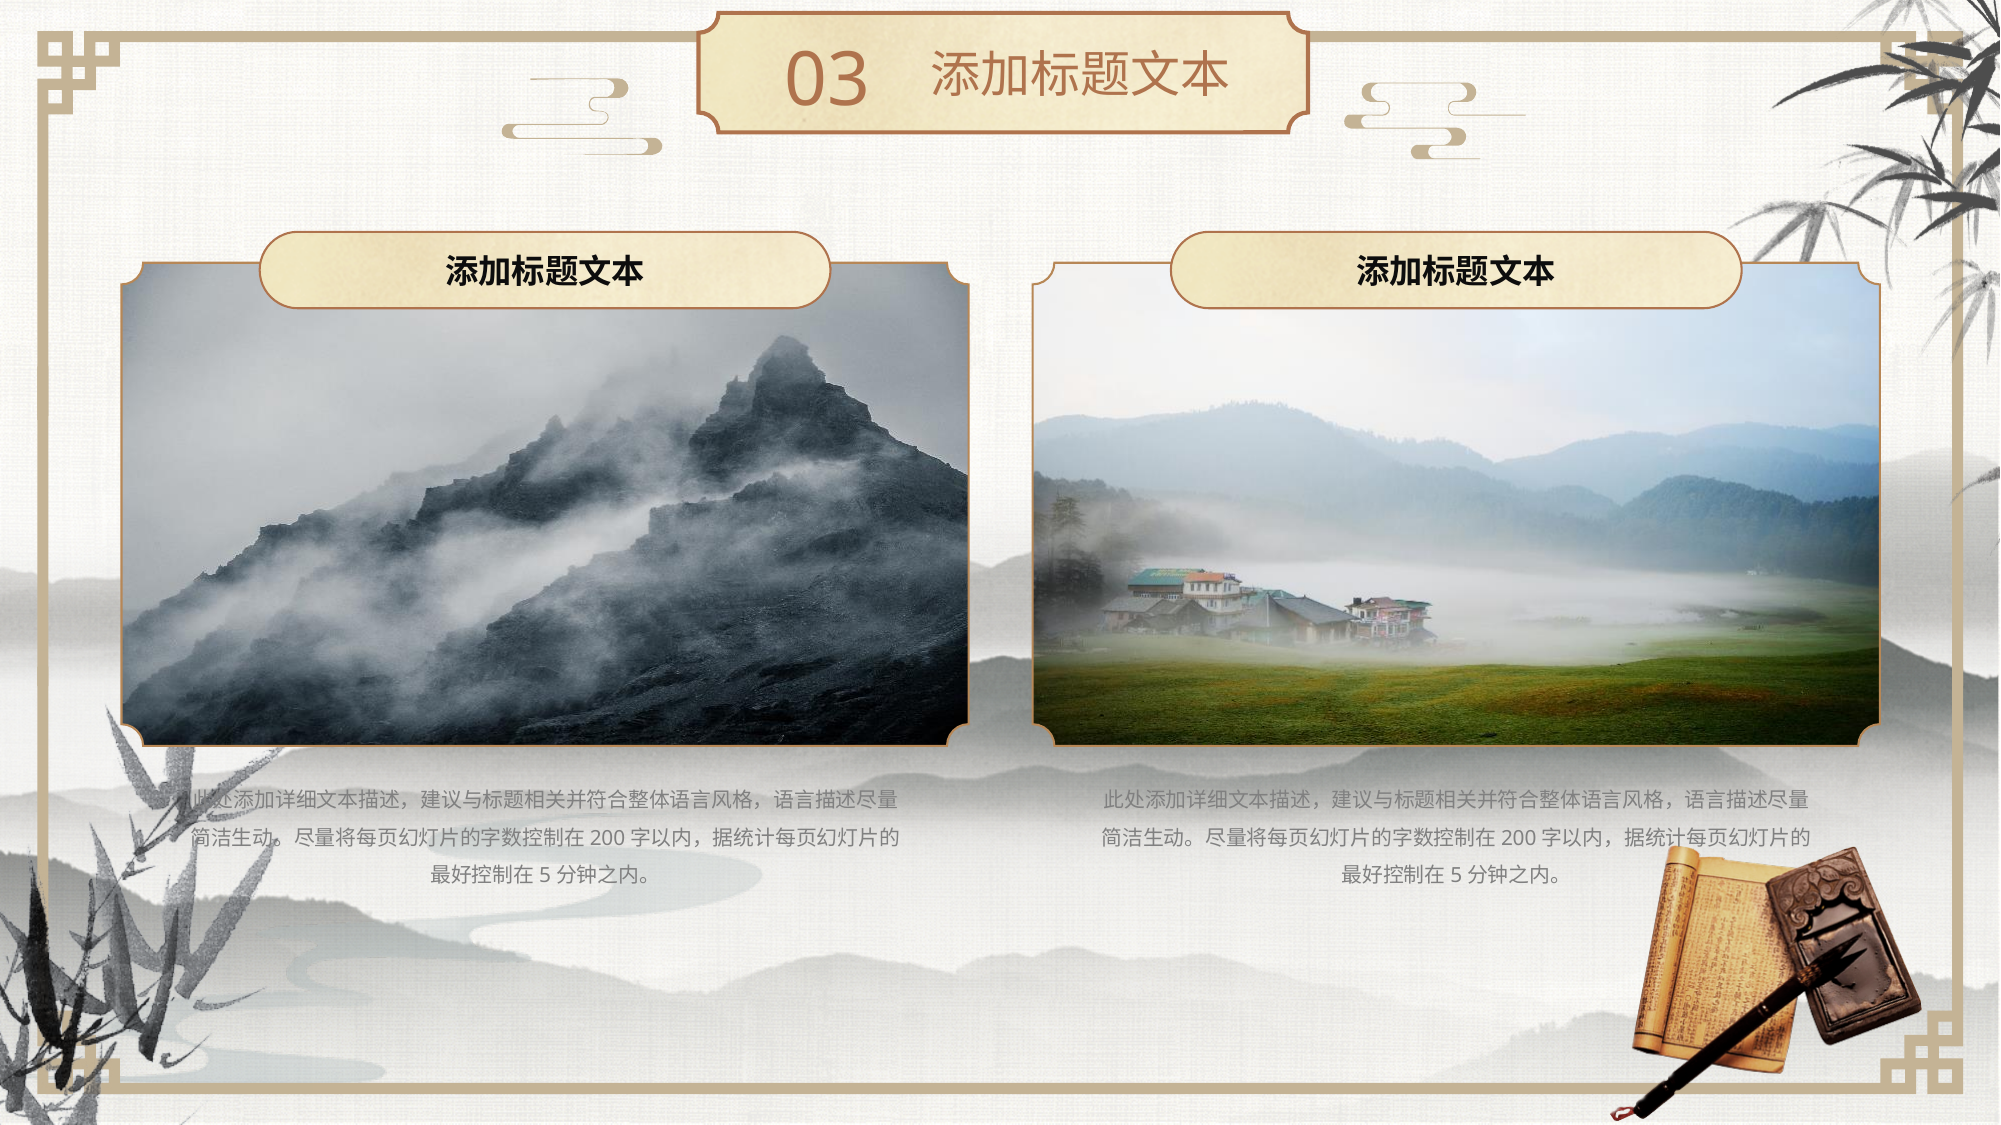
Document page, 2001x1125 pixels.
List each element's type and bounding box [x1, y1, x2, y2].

text_box [1031, 261, 1084, 747]
text_box [917, 261, 970, 747]
picture [73, 67, 84, 79]
picture [49, 90, 61, 103]
text_box [501, 12, 1526, 160]
picture [49, 43, 61, 55]
text_box [269, 230, 821, 243]
text_box [173, 243, 917, 893]
text_box [120, 261, 173, 747]
picture [0, 0, 2001, 1125]
text_box [1084, 243, 1828, 893]
text_box [1828, 261, 1881, 747]
text_box [1180, 230, 1732, 243]
picture [96, 43, 108, 55]
